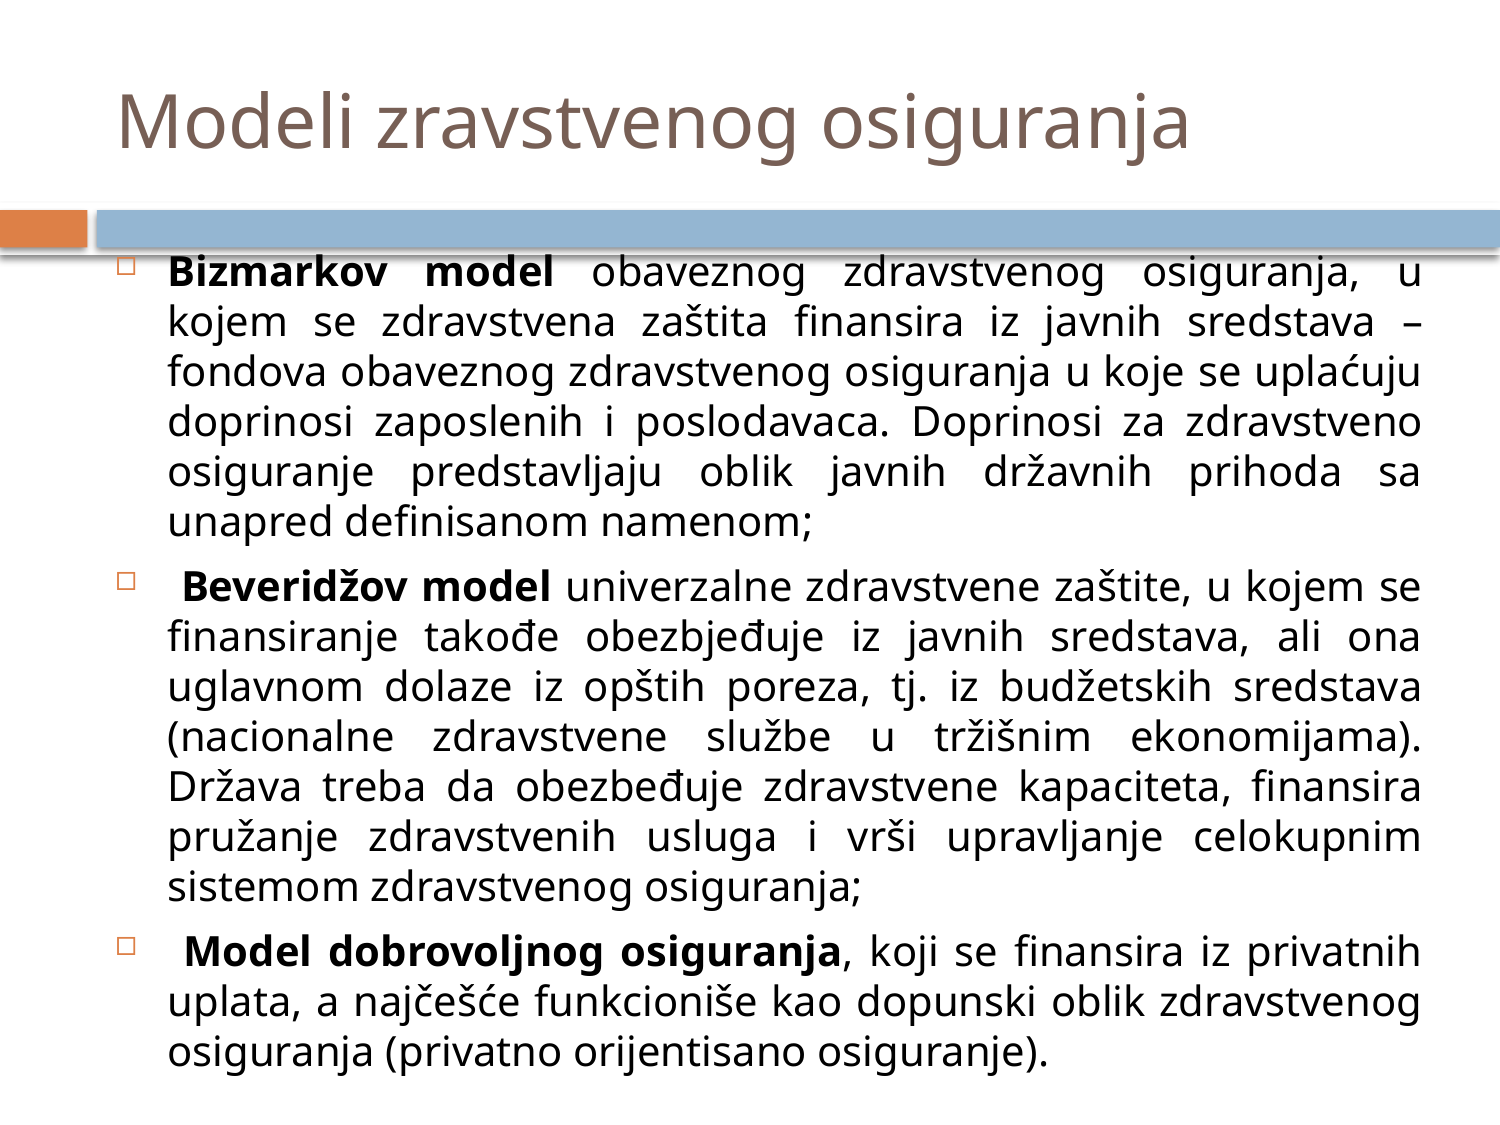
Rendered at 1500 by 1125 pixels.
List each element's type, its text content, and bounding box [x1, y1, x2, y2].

list Bizmarkov model obaveznog zdravstvenog osiguranja, u kojem se zdravstvena zaštita finansira iz javnih sredstava – fondova obaveznog zdravstvenog osiguranja u koje se uplaćuju doprinosi zaposlenih i poslodavaca. Doprinosi za zdravstveno osiguranje predstavljaju oblik javnih državnih prihoda sa unapred definisanom namenom; Beveridžov model univerzalne zdravstvene zaštite, u kojem se finansiranje takođe obezbjeđuje iz javnih sredstava, ali ona uglavnom dolaze iz opštih poreza, tj. iz budžetskih sredstava (nacionalne zdravstvene službe u tržišnim ekonomijama). Država treba da obezbeđuje zdravstvene kapaciteta, finansira pružanje zdravstvenih usluga i vrši upravljanje celokupnim sistemom zdravstvenog osiguranja; Model dobrovoljnog osiguranja, koji se finansira iz privatnih uplata, a najčešće funkcioniše kao dopunski oblik zdravstvenog osiguranja (privatno orijentisano osiguranje). [100, 237, 1438, 1125]
title Modeli zravstvenog osiguranja [100, 37, 1438, 200]
